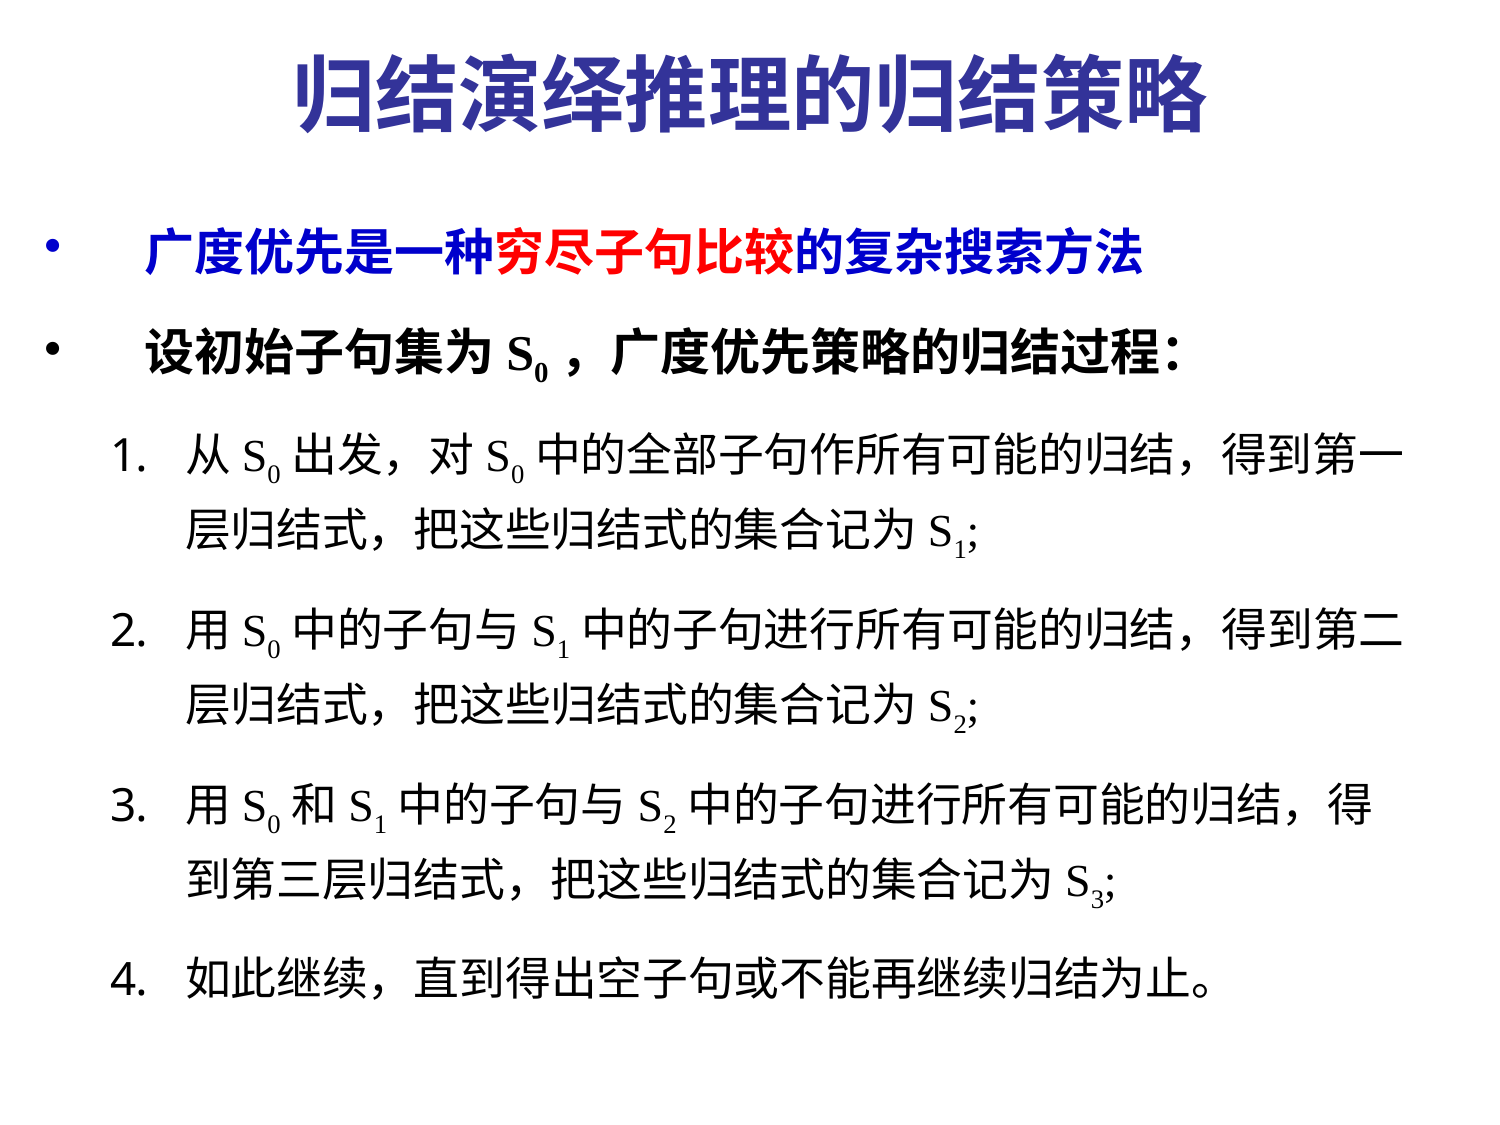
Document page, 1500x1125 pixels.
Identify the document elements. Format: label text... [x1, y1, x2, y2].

title 归结演绎推理的归结策略 [75, 0, 1425, 185]
list 广度优先是一种穷尽子句比较的复杂搜索方法 设初始子句集为S0，广度优先策略的归结过程： 从S0出发，对S0中的全部子句作所有可能的归结，得到第一层归结式，把这些归结式的集合记为S1; 用S0中的子句与S1中的子句进行所有可能的归结，得到第二层归结式，把这些归结式的集合记为S2; 用S0和S1中的子句与S2中的子句进行所有可能的归结，得到第三层归结式，把这些归结式的集合记为S3; 如此继续，直到得出空子句或不能再继续归结为止。 [29, 220, 1425, 1094]
